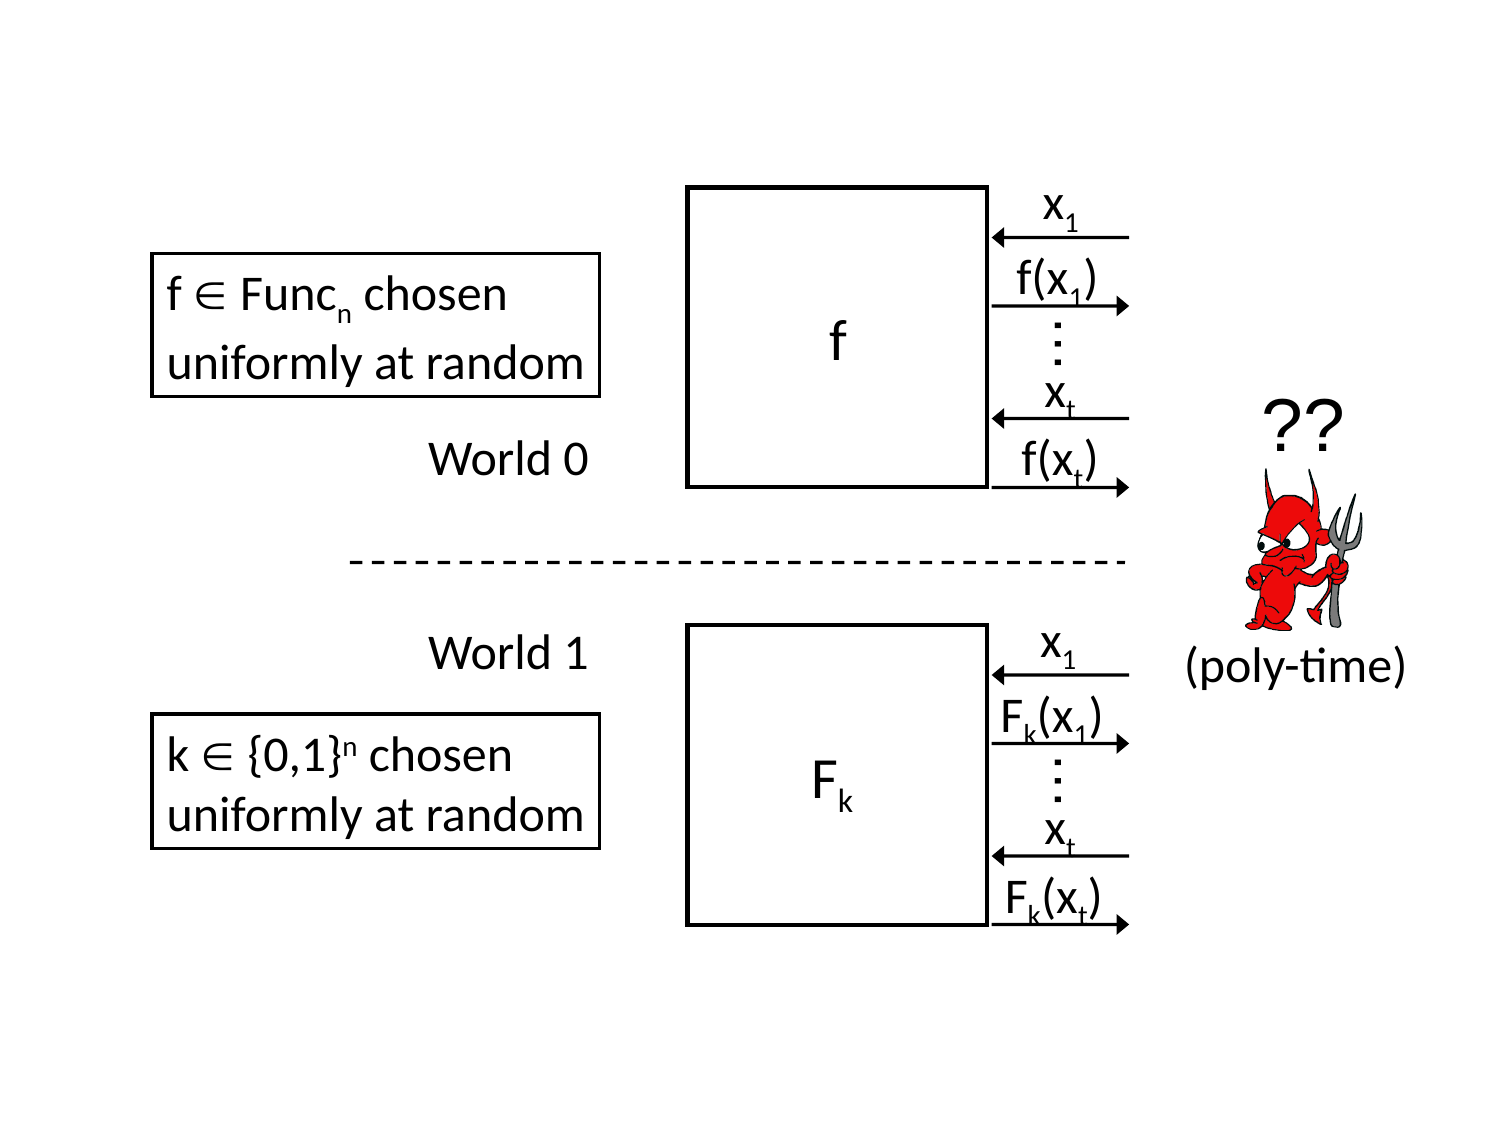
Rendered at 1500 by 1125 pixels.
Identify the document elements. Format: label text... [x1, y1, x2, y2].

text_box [149, 162, 1130, 495]
picture [1244, 468, 1363, 632]
text_box (poly-time) [1168, 624, 1423, 700]
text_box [149, 599, 1130, 932]
text_box ?? [1246, 368, 1361, 467]
